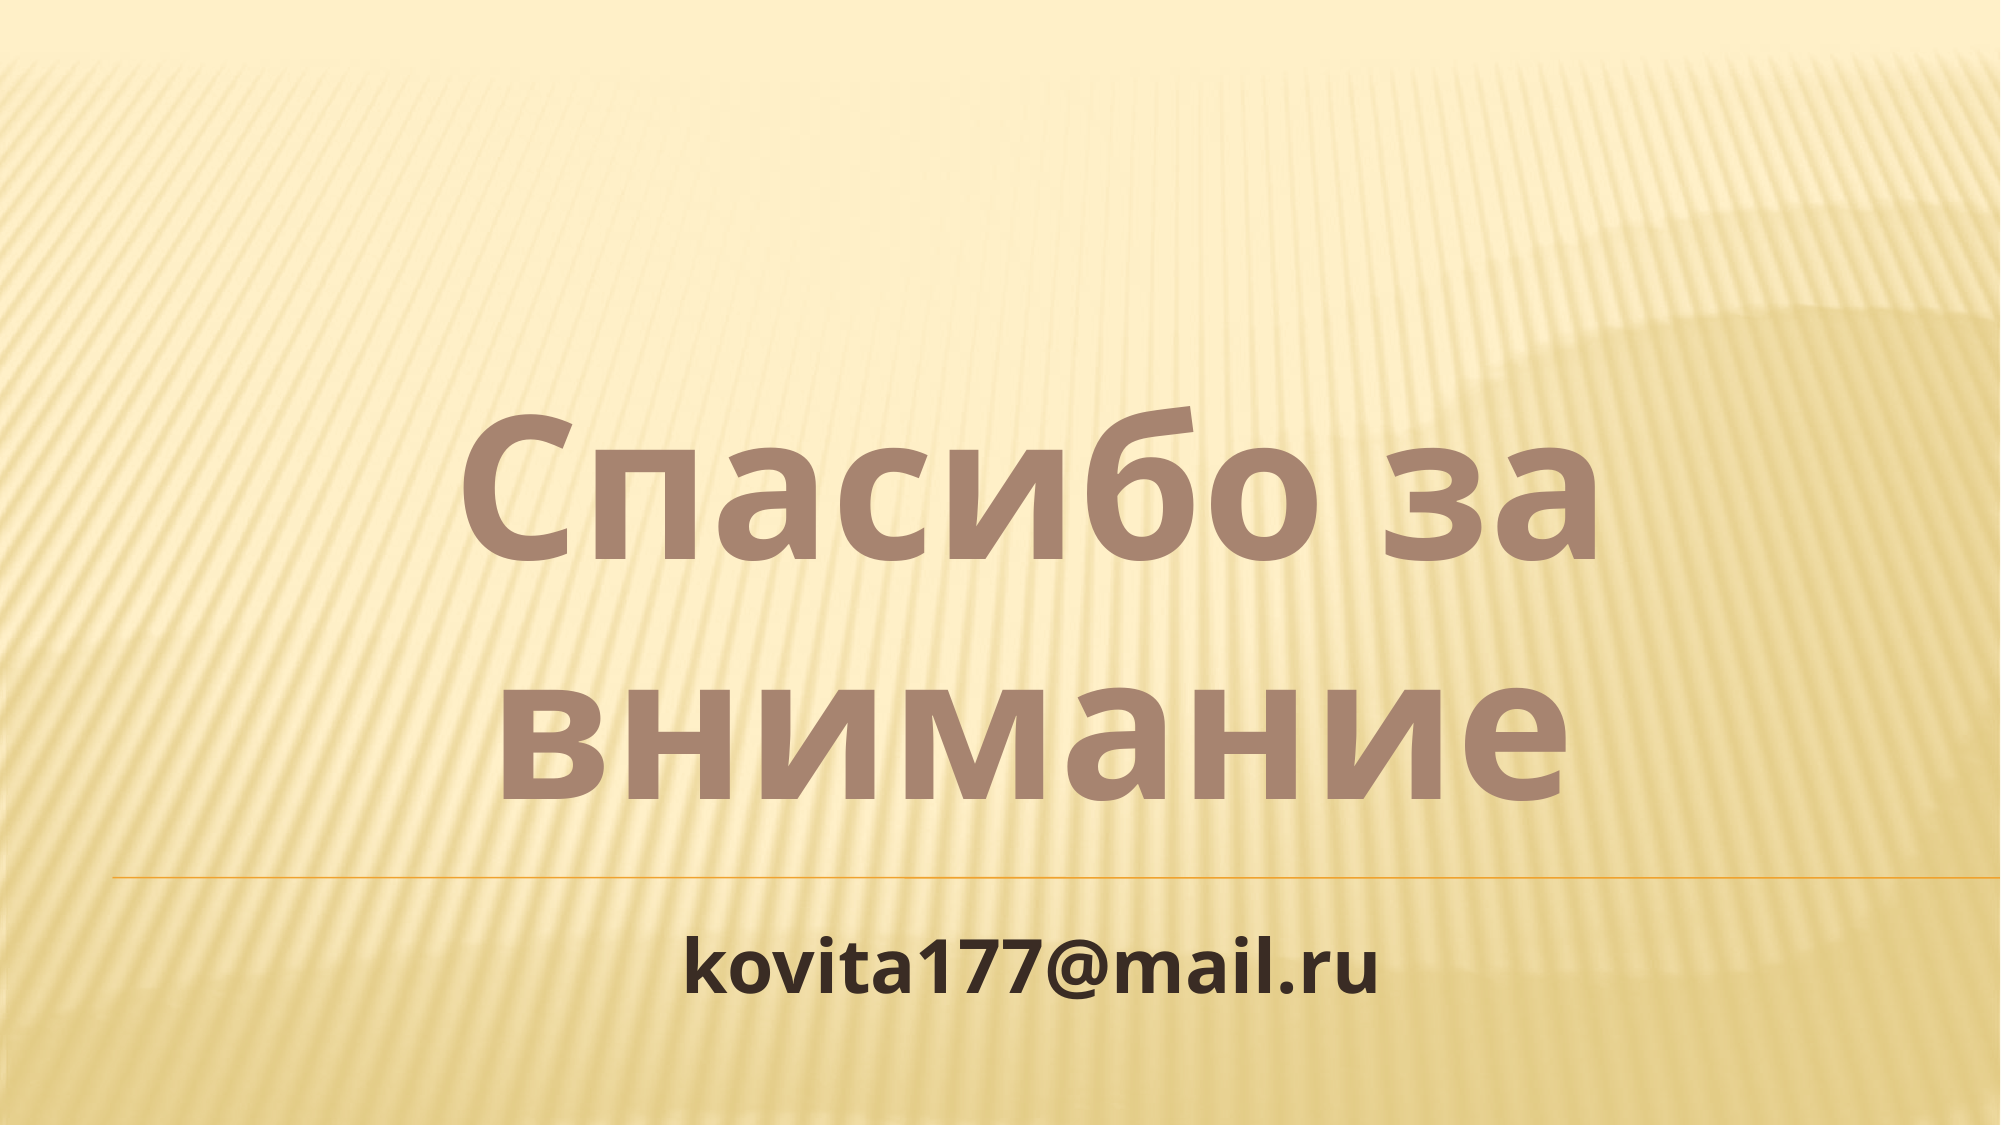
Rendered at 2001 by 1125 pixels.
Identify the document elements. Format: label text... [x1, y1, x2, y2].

text_box Спасибо за внимание kovita177@mail.ru [117, 350, 1945, 1098]
